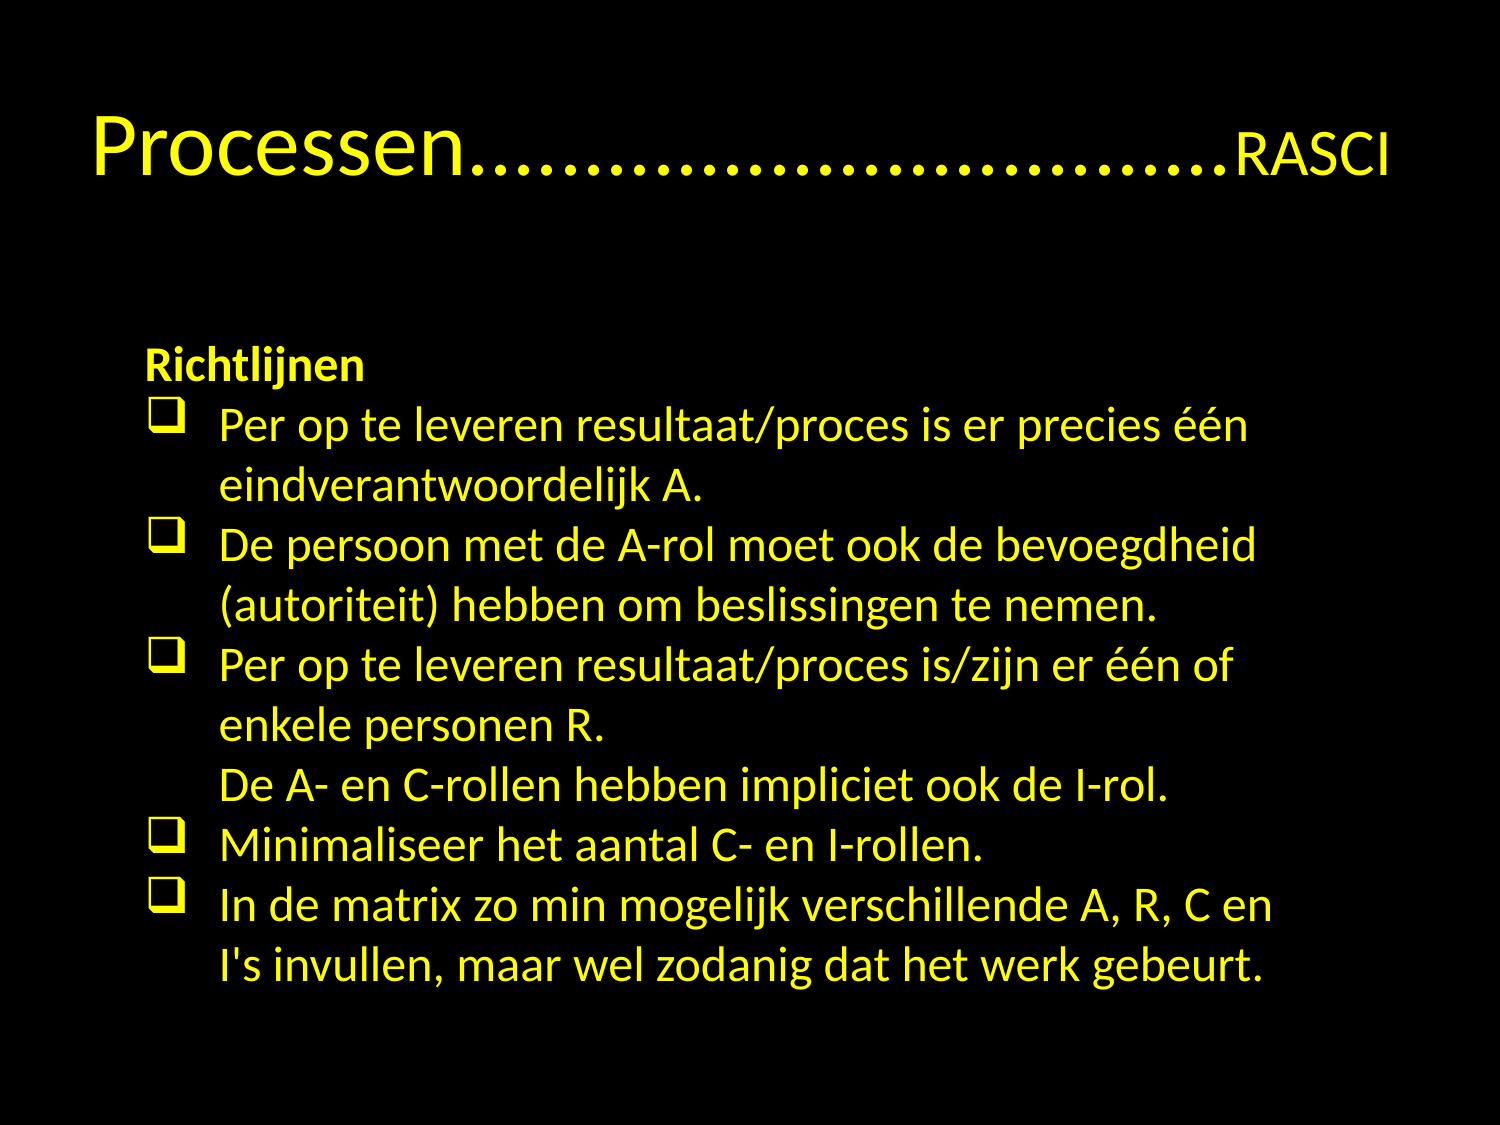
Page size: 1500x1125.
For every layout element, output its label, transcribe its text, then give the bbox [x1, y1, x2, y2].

title Processen.................................RASCI [75, 45, 1425, 233]
text_box Richtlijnen Per op te leveren resultaat/proces is er precies één eindverantwoordelijk A. De persoon met de A-rol moet ook de bevoegdheid (autoriteit) hebben om beslissingen te nemen. Per op te leveren resultaat/proces is/zijn er één of enkele personen R. De A- en C-rollen hebben impliciet ook de I-rol. Minimaliseer het aantal C- en I-rollen. In de matrix zo min mogelijk verschillende A, R, C en I's invullen, maar wel zodanig dat het werk gebeurt. [129, 324, 1310, 1000]
